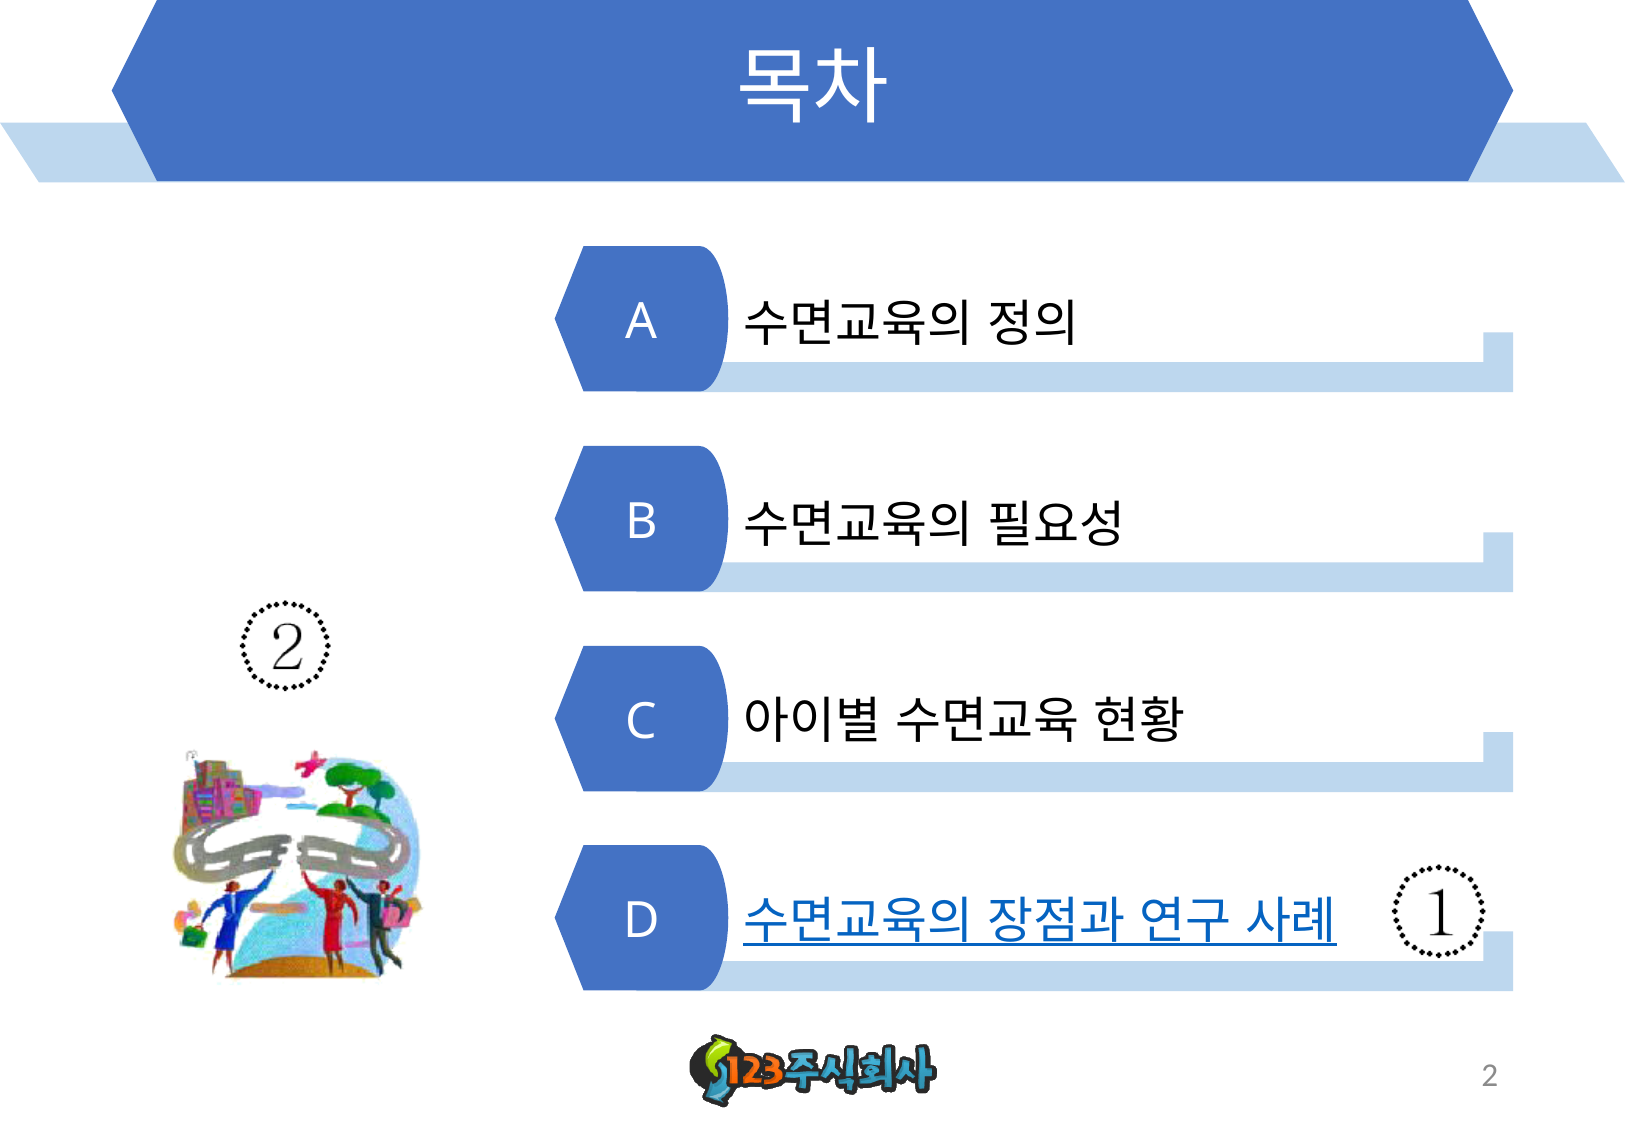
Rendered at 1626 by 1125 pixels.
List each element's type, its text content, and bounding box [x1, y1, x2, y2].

title 목차 [0, 0, 1625, 182]
text_box 수면교육의 필요성 [728, 484, 1465, 560]
text_box A [553, 244, 728, 393]
text_box [703, 930, 1514, 992]
picture [1389, 863, 1489, 960]
text_box C [553, 644, 728, 793]
picture [677, 1021, 948, 1118]
slide_number 2 [1147, 1042, 1514, 1103]
text_box 아이별 수면교육 현황 [728, 681, 1465, 757]
text_box 수면교육의 장점과 연구 사례 [728, 881, 1465, 969]
text_box [702, 731, 1514, 793]
text_box [703, 531, 1514, 593]
text_box [703, 331, 1514, 393]
text_box B [553, 444, 728, 593]
text_box D [553, 843, 728, 992]
picture [139, 710, 460, 991]
text_box 수면교육의 정의 [728, 283, 1465, 359]
picture [237, 599, 334, 693]
